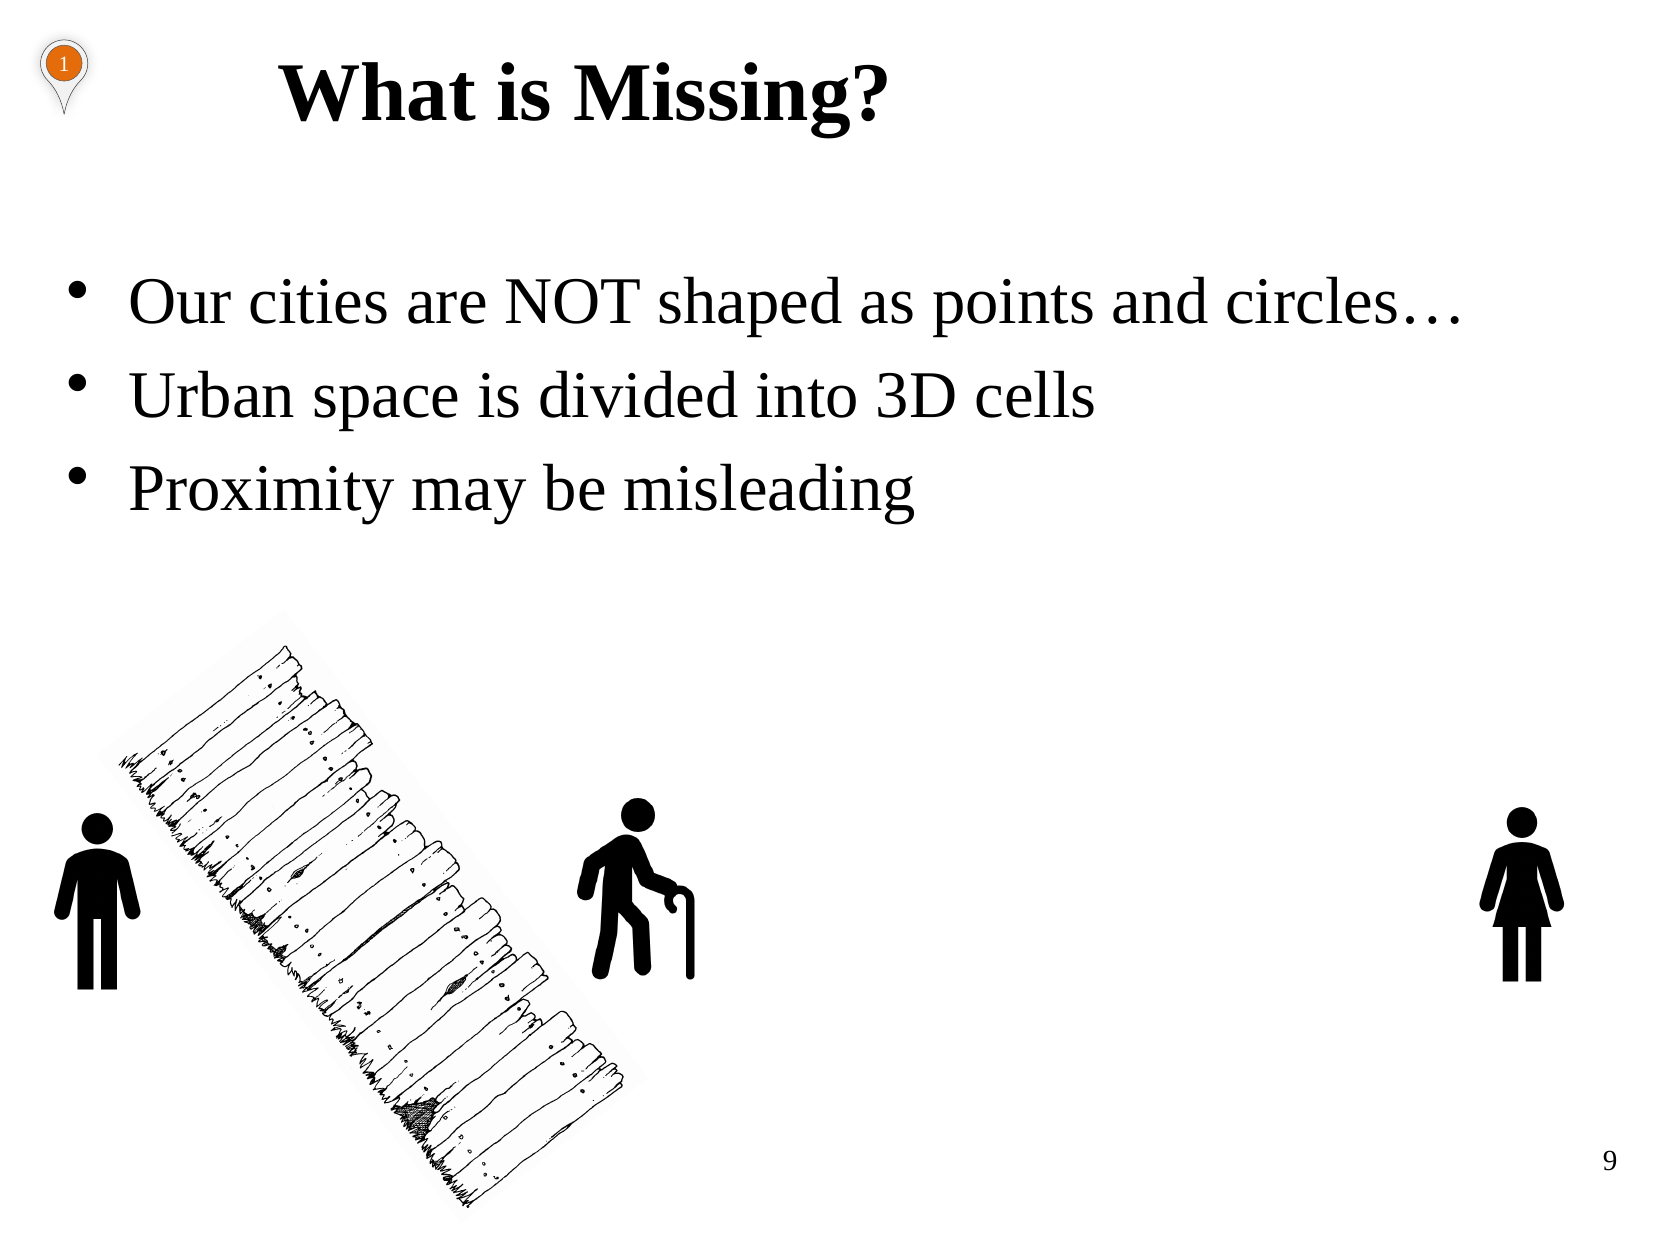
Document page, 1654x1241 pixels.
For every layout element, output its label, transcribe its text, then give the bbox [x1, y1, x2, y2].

picture [3, 611, 738, 1222]
picture [1428, 801, 1615, 987]
slide_number 9 [1289, 1136, 1635, 1220]
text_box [40, 39, 89, 88]
title What is Missing? [260, 12, 1627, 162]
list Our cities are NOT shaped as points and circles… Urban space is divided into 3D cells Proximity may be misleading [49, 248, 1614, 656]
